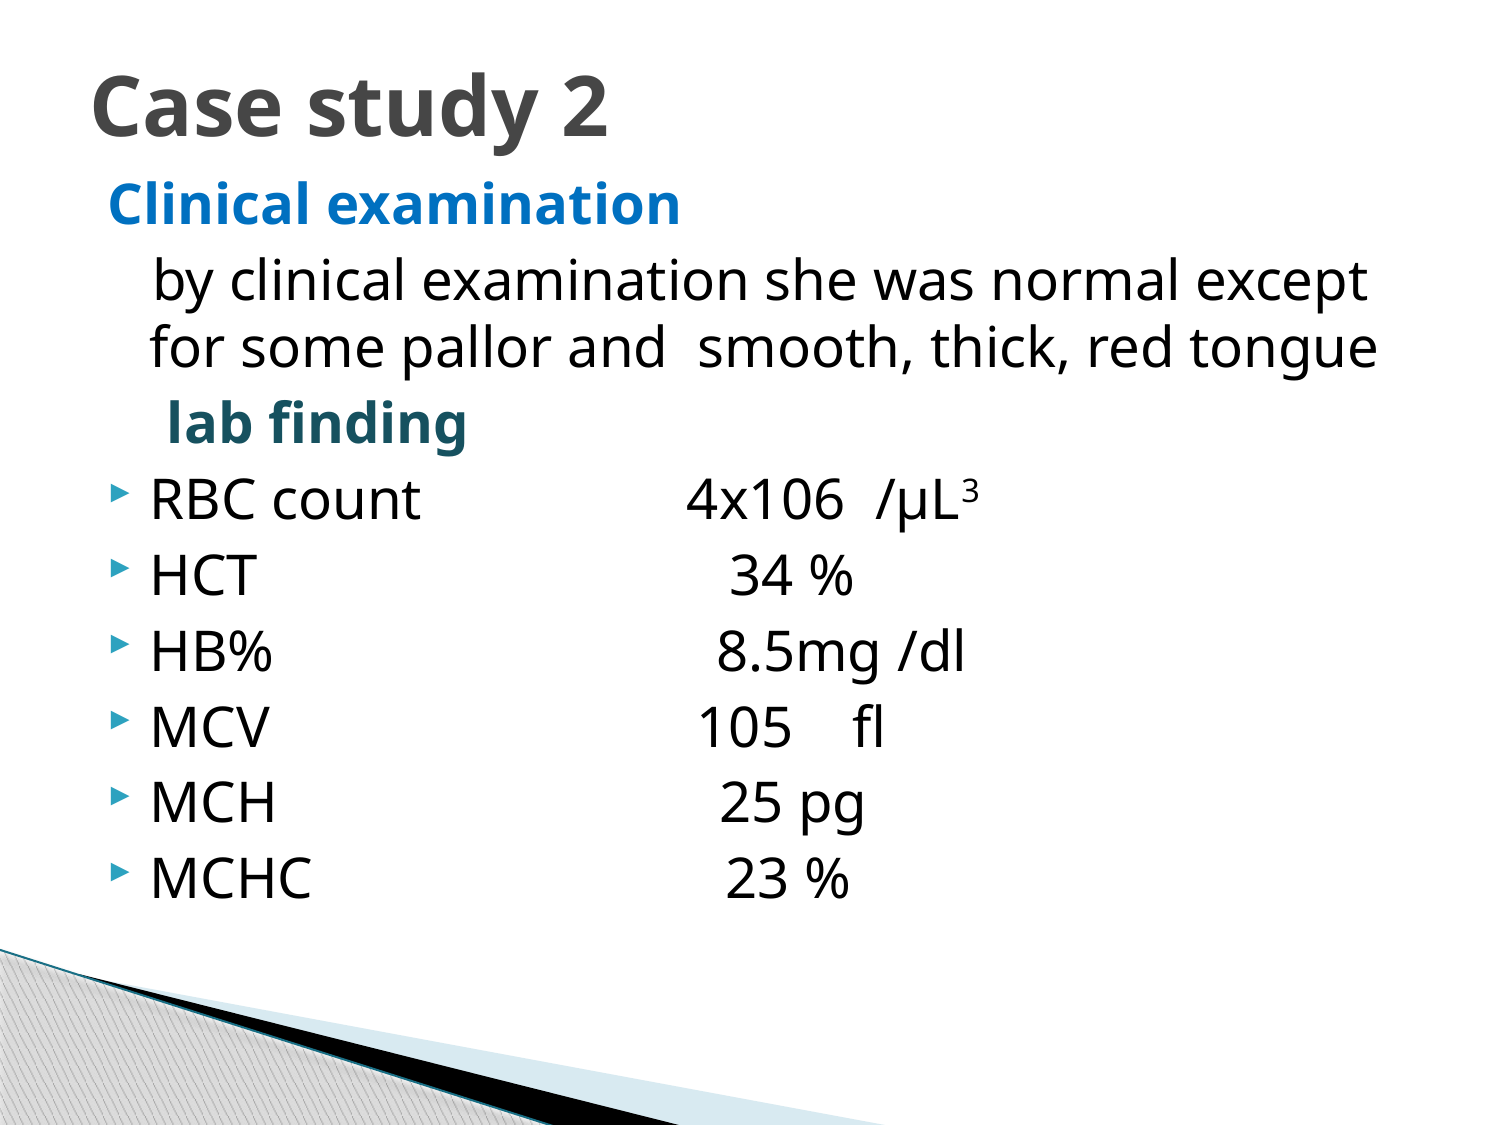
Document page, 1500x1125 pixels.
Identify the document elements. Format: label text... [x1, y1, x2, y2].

title Case study 2 [75, 45, 1425, 161]
list Clinical examination by clinical examination she was normal except for some pallor and smooth, thick, red tongue lab finding RBC count 4x106 /µL3 HCT 34 % HB% 8.5mg /dl MCV 105 fl MCH 25 pg MCHC 23 % [75, 161, 1425, 1005]
